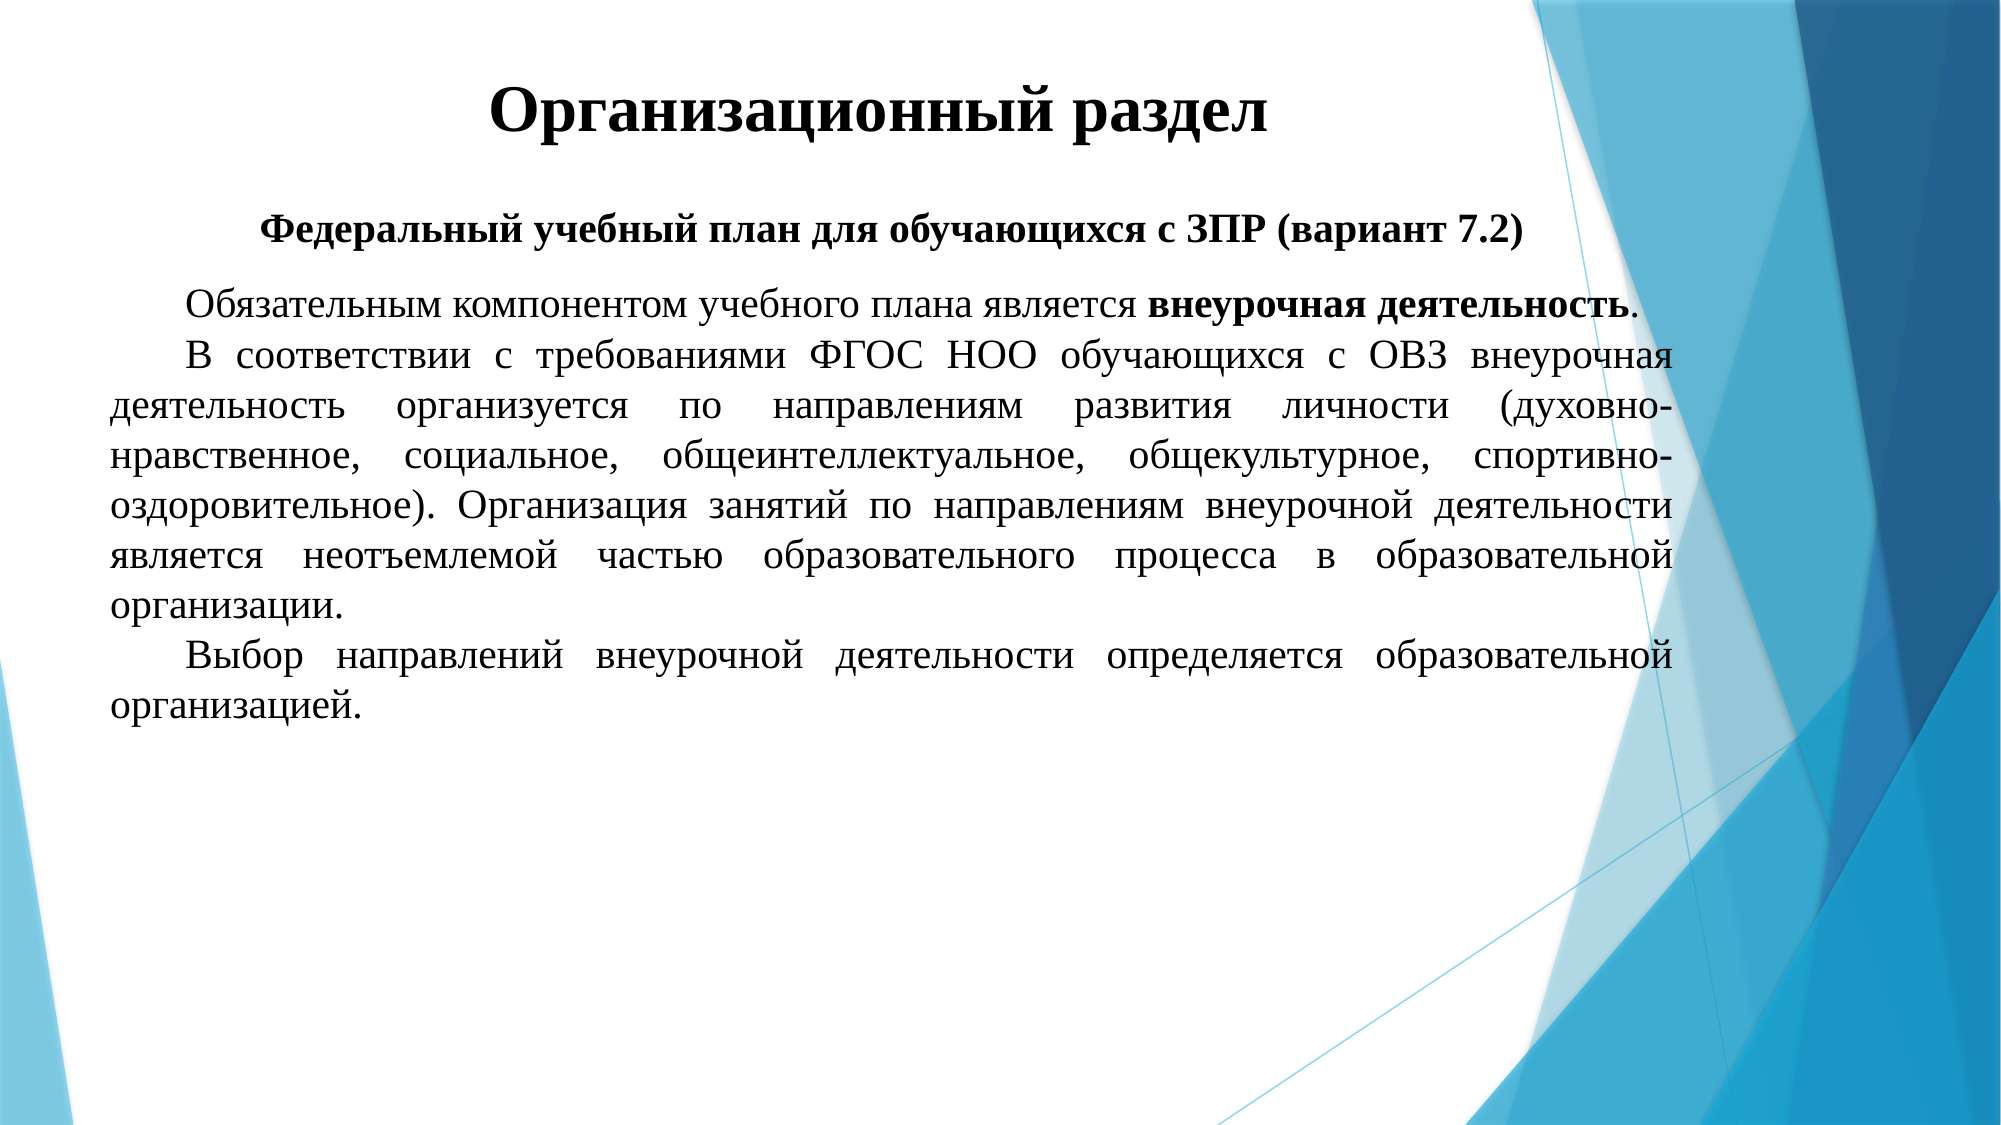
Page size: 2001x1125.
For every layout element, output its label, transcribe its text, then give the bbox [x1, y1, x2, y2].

list Федеральный учебный план для обучающихся с ЗПР (вариант 7.2) Обязательным компонентом учебного плана является внеурочная деятельность. В соответствии с требованиями ФГОС НОО обучающихся с ОВЗ внеурочная деятельность организуется по направлениям развития личности (духовно-нравственное, социальное, общеинтеллектуальное, общекультурное, спортивно-оздоровительное). Организация занятий по направлениям внеурочной деятельности является неотъемлемой частью образовательного процесса в образовательной организации. Выбор направлений внеурочной деятельности определяется образовательной организацией. [95, 193, 1689, 1083]
title Организационный раздел [173, 57, 1585, 193]
